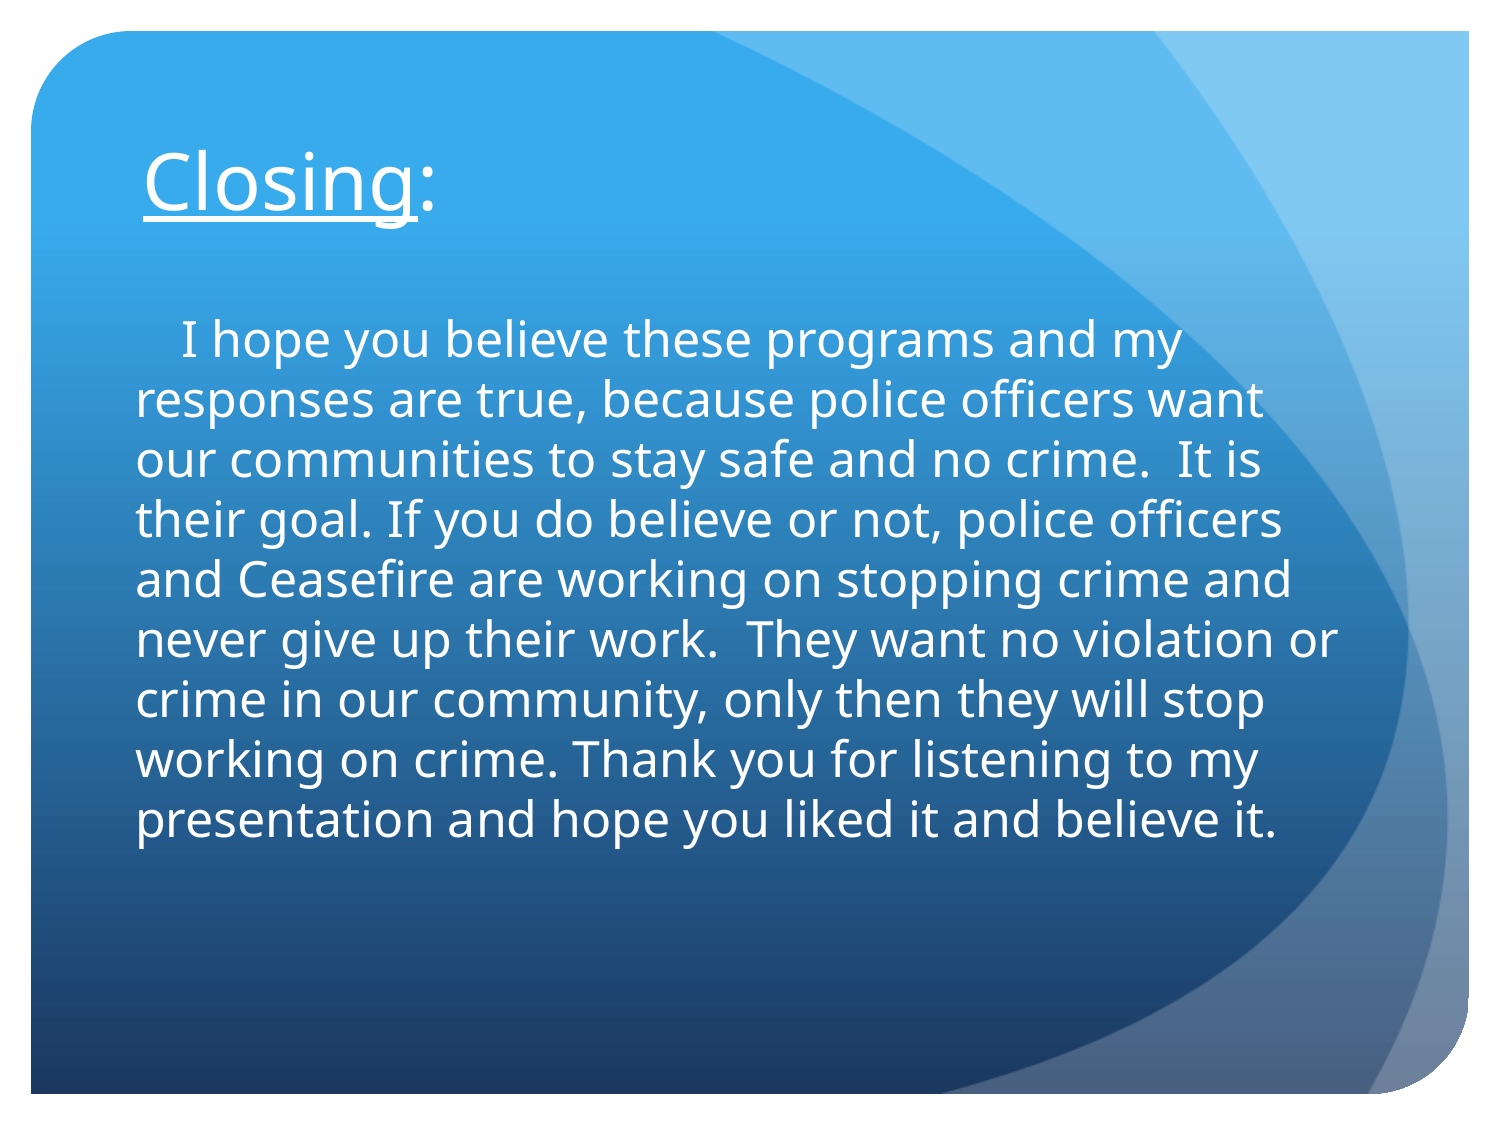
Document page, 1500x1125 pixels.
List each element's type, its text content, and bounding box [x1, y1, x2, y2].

title Closing: [127, 62, 1372, 234]
picture [24, 30, 1473, 1094]
list I hope you believe these programs and my responses are true, because police officers want our communities to stay safe and no crime. It is their goal. If you do believe or not, police officers and Ceasefire are working on stopping crime and never give up their work. They want no violation or crime in our community, only then they will stop working on crime. Thank you for listening to my presentation and hope you liked it and believe it. [43, 299, 1372, 991]
